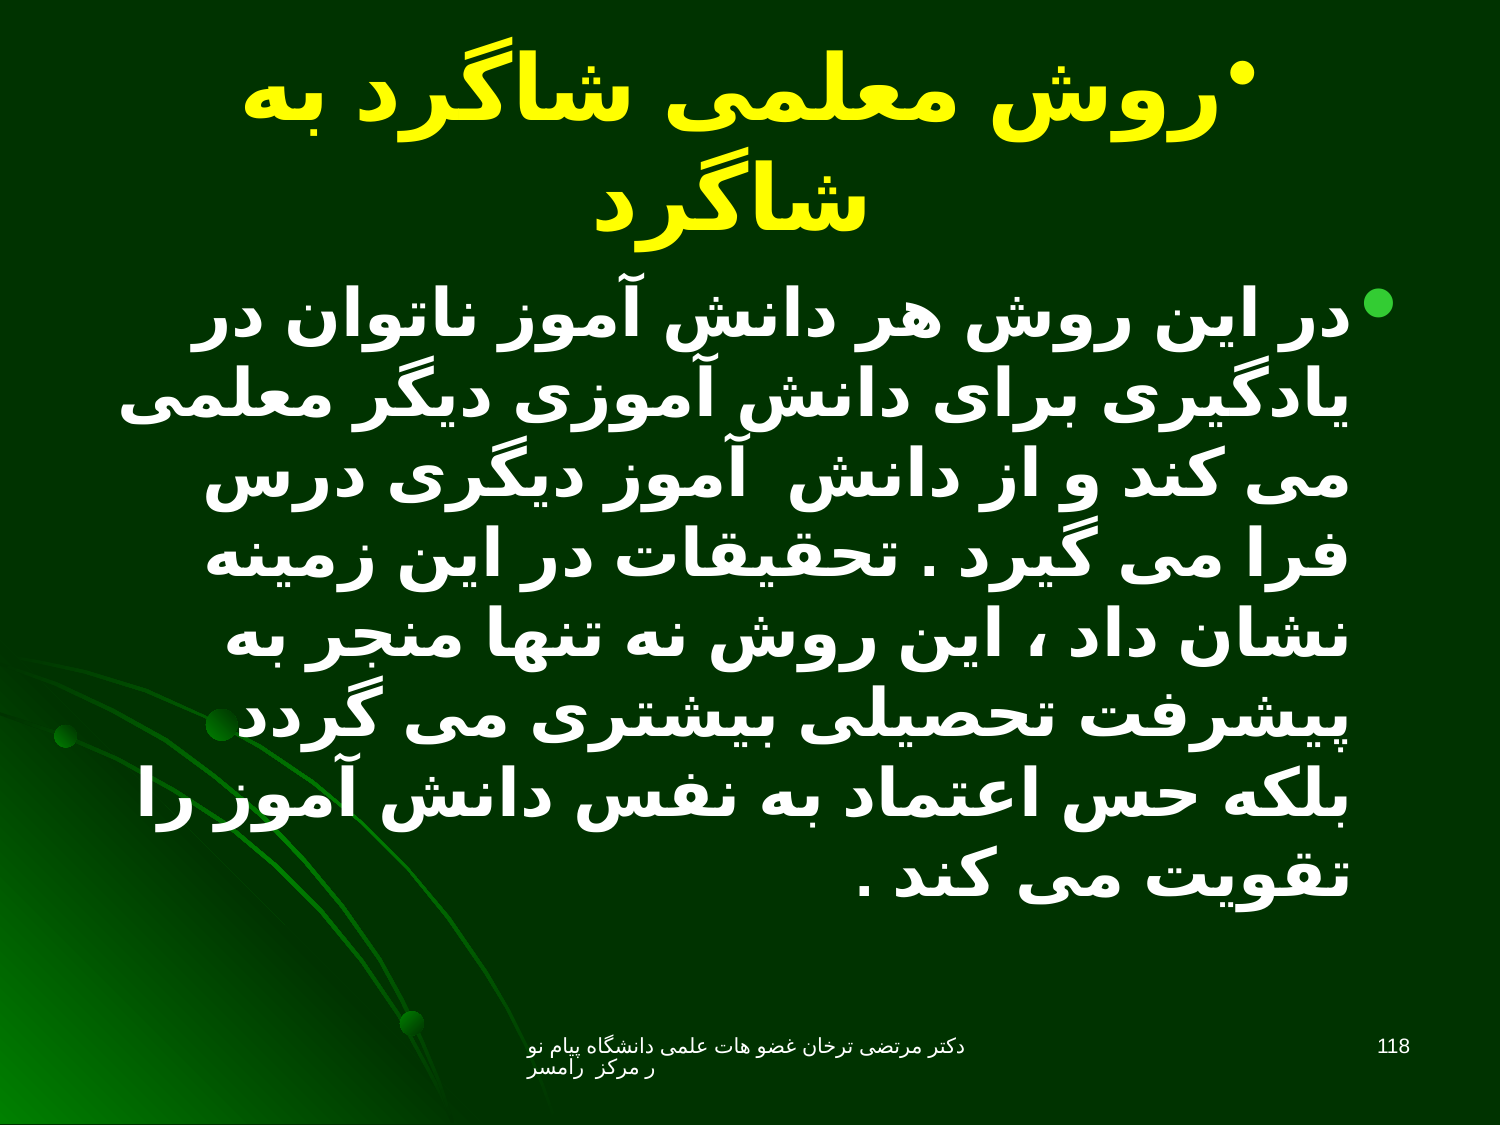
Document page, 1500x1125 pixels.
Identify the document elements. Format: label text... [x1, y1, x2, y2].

slide_number 118 [1074, 1024, 1426, 1101]
list در این روش هر دانش آموز ناتوان در یادگیری برای دانش آموزی دیگر معلمی می کند و از دانش آموز دیگری درس فرا می گیرد . تحقیقات در این زمینه نشان داد ، این روش نه تنها منجر به پیشرفت تحصیلی بیشتری می گردد بلکه حس اعتماد به نفس دانش آموز را تقویت می کند . [74, 262, 1426, 1006]
footer دکتر مرتضی ترخان غضو هات علمی دانشگاه پیام نور مرکز رامسر [512, 1024, 988, 1101]
title روش معلمی شاگرد به شاگرد [74, 45, 1426, 233]
